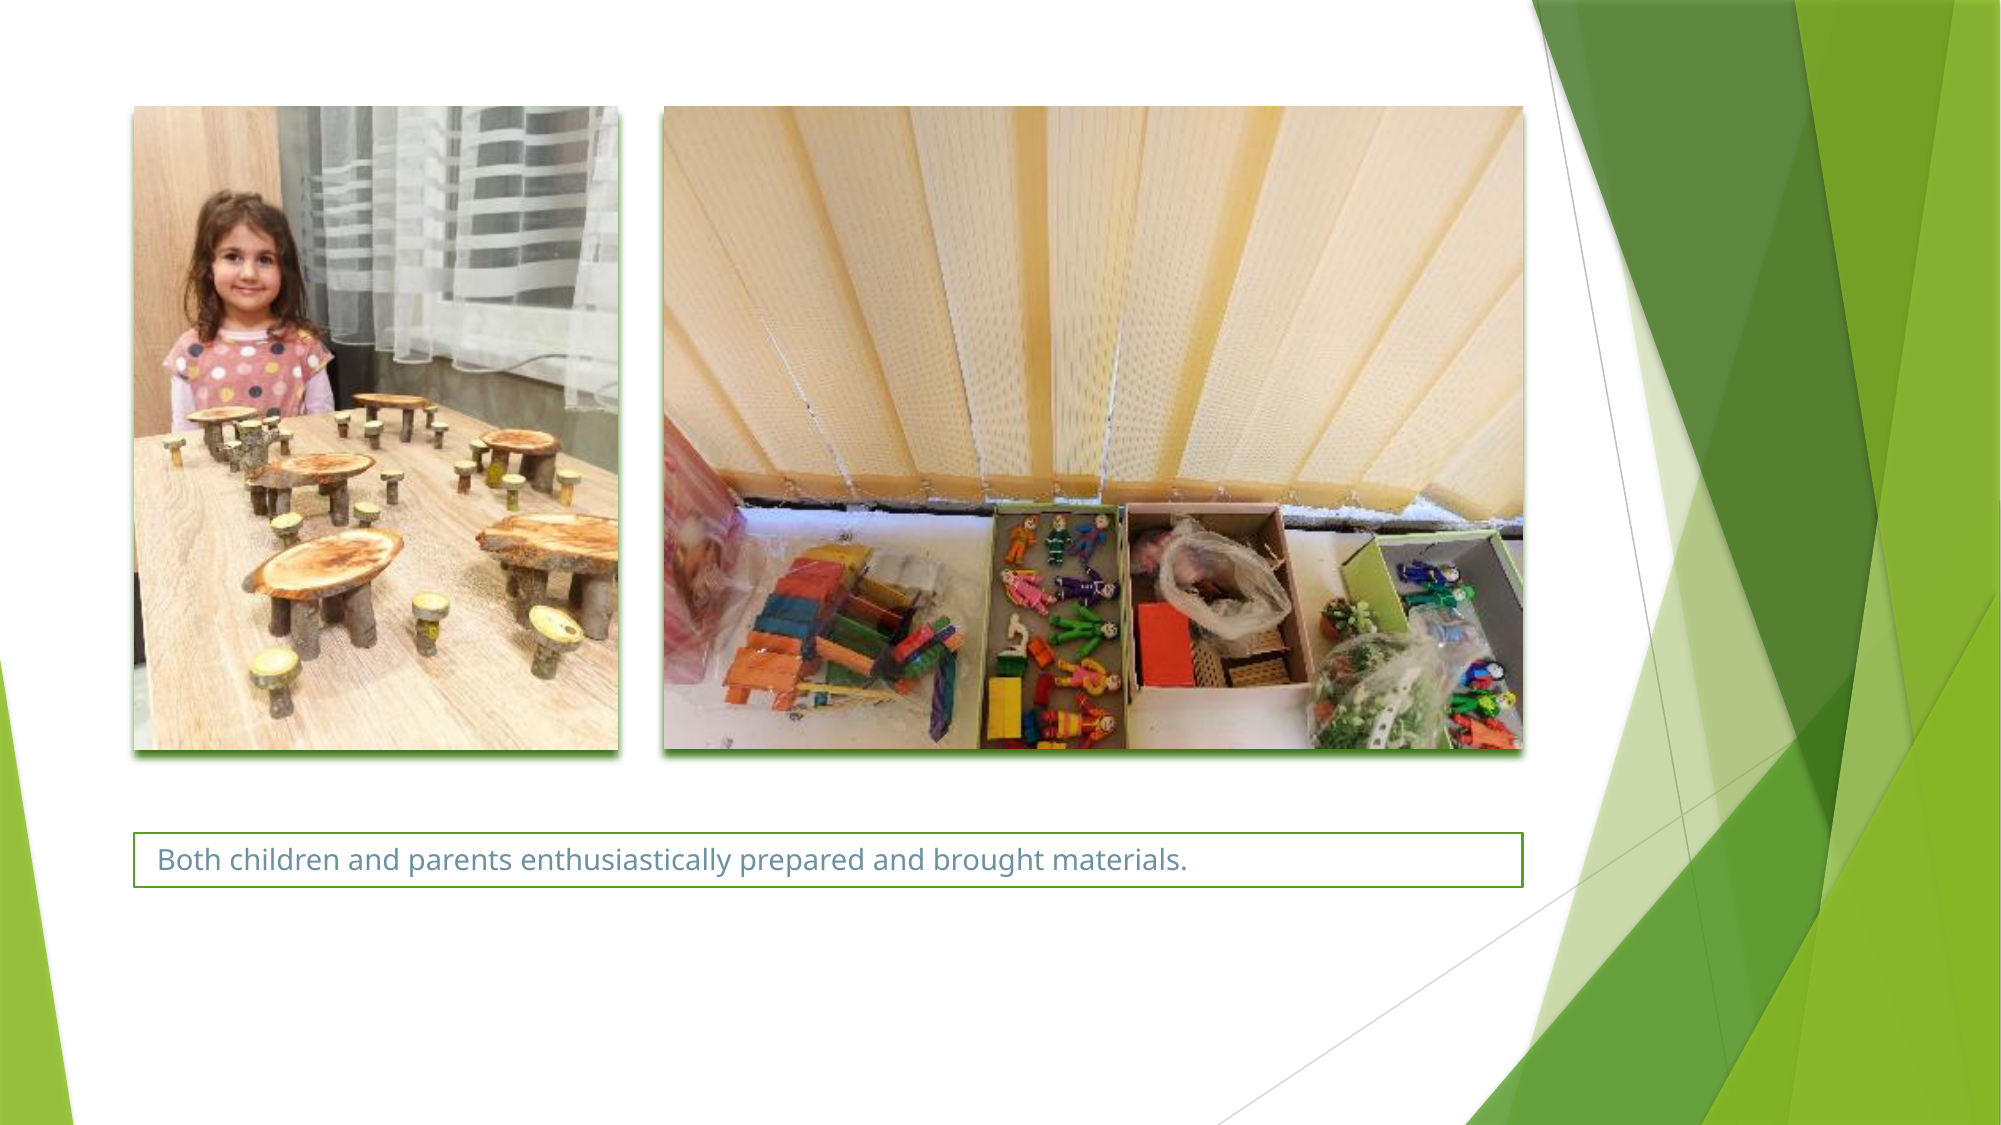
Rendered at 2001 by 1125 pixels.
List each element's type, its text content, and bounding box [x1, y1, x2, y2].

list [663, 105, 1524, 749]
title Both children and parents enthusiastically prepared and brought materials. [134, 833, 1523, 887]
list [133, 105, 619, 750]
